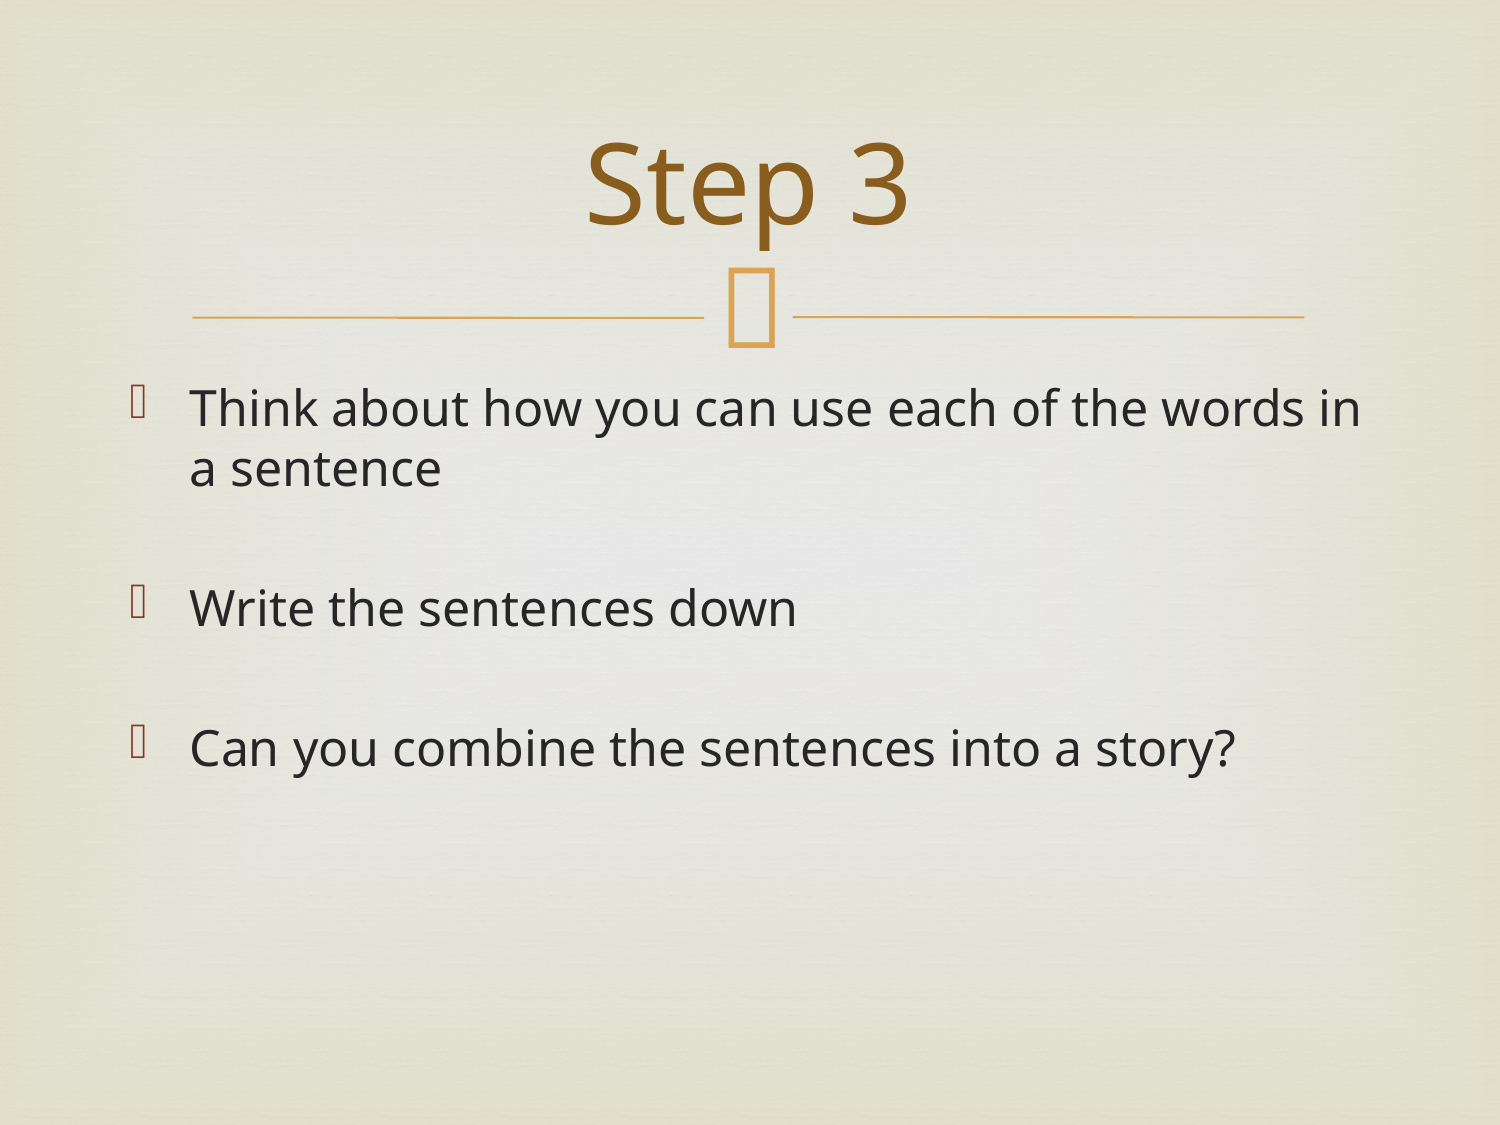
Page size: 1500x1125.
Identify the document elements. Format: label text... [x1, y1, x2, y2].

list Think about how you can use each of the words in a sentence Write the sentences down Can you combine the sentences into a story? [114, 368, 1386, 1005]
title Step 3 [112, 93, 1386, 267]
